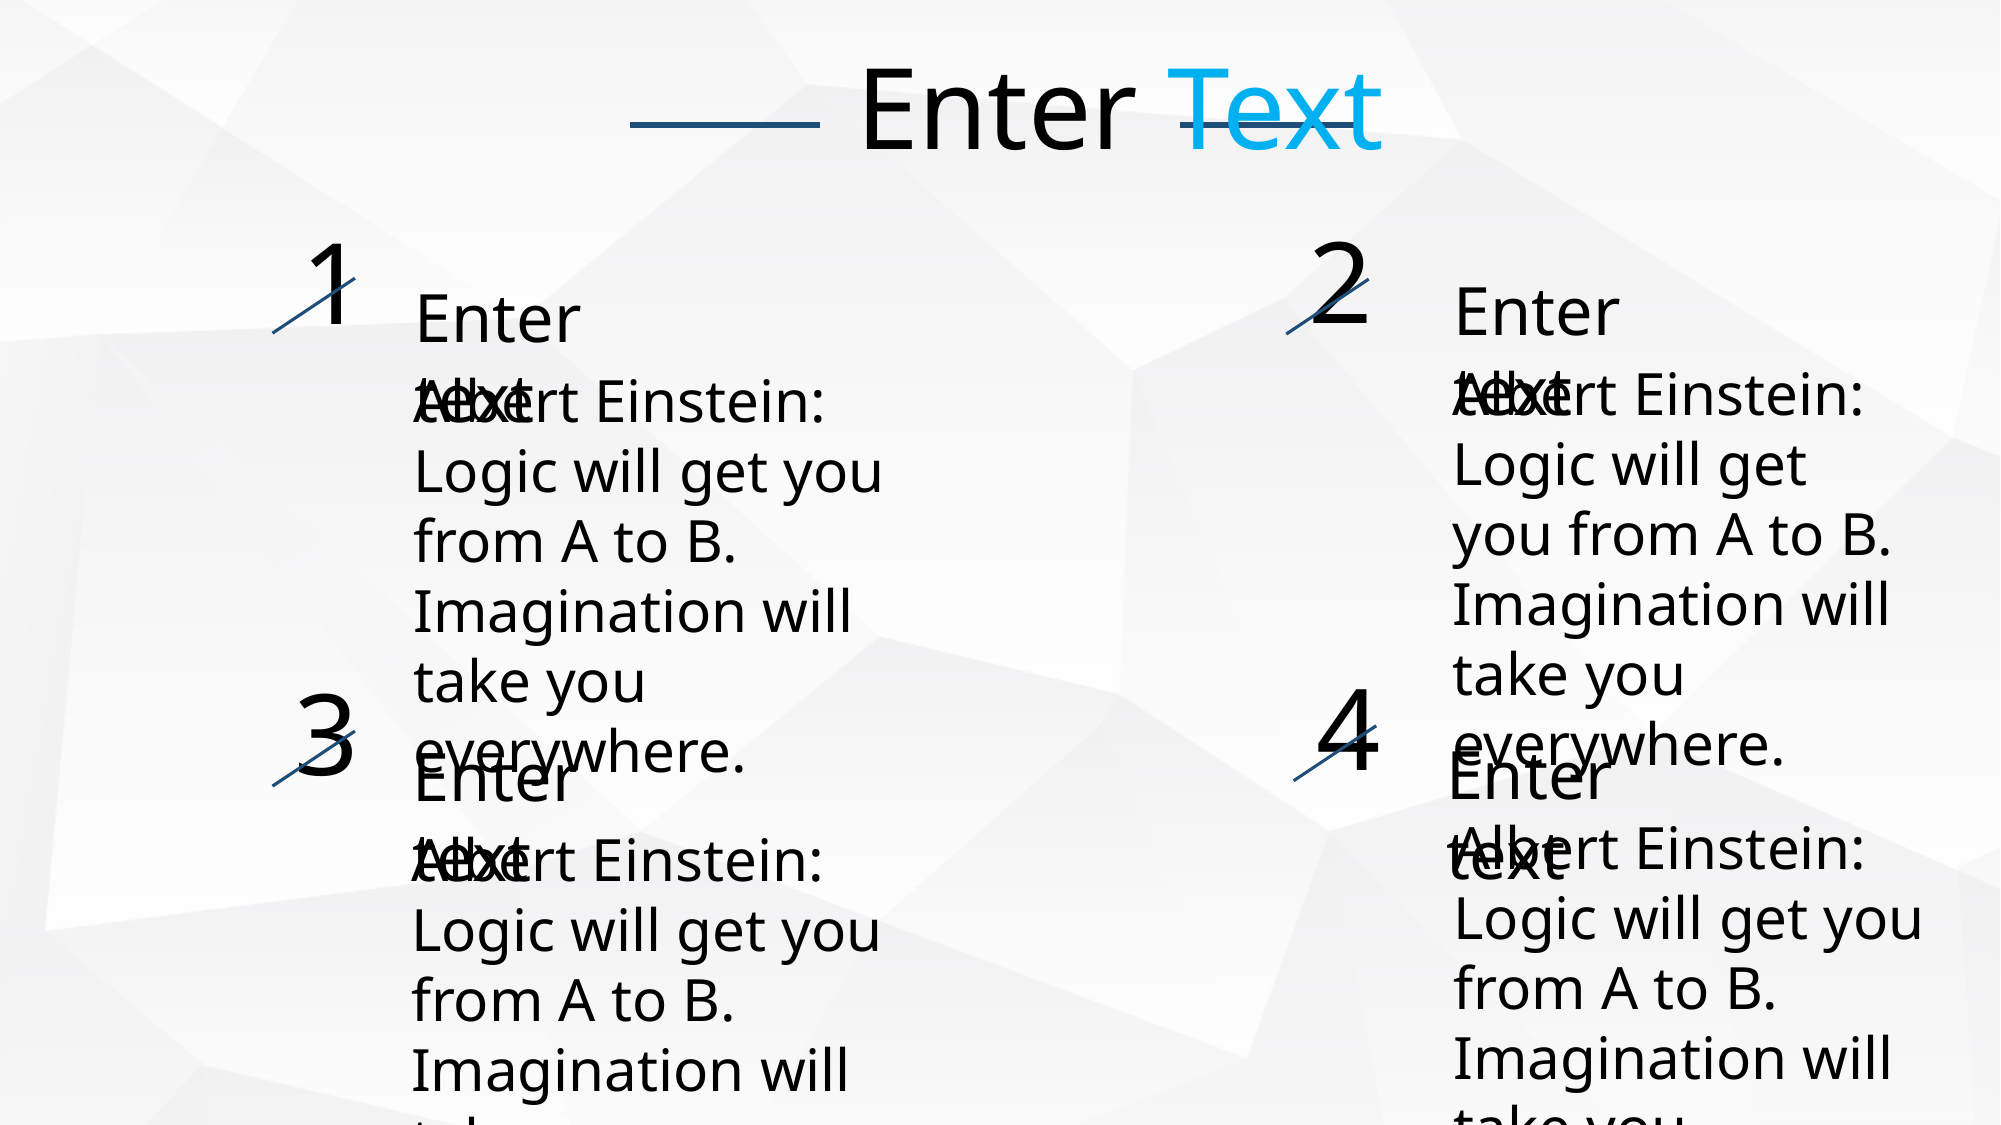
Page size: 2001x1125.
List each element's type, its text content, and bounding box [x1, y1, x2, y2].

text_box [1286, 279, 1369, 335]
text_box Albert Einstein: Logic will get you from A to B. Imagination will take you everywhere. [1437, 349, 1934, 785]
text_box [272, 731, 355, 787]
text_box Enter text [1431, 725, 1653, 901]
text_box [272, 278, 355, 334]
text_box Albert Einstein: Logic will get you from A to B. Imagination will take you everywhere. [398, 356, 914, 792]
text_box Enter text [397, 727, 619, 815]
text_box 3 [279, 655, 363, 806]
text_box Albert Einstein: Logic will get you from A to B. Imagination will take you everywhere. [1438, 804, 1954, 1125]
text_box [1293, 725, 1377, 781]
picture [0, 0, 2001, 1125]
text_box 4 [1301, 650, 1384, 801]
text_box Enter text [1438, 261, 1660, 349]
text_box 1 [286, 204, 369, 355]
text_box Enter text [399, 268, 622, 356]
text_box Albert Einstein: Logic will get you from A to B. Imagination will take you everywhere. [396, 815, 912, 1125]
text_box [629, 29, 1732, 181]
text_box 2 [1293, 203, 1377, 354]
